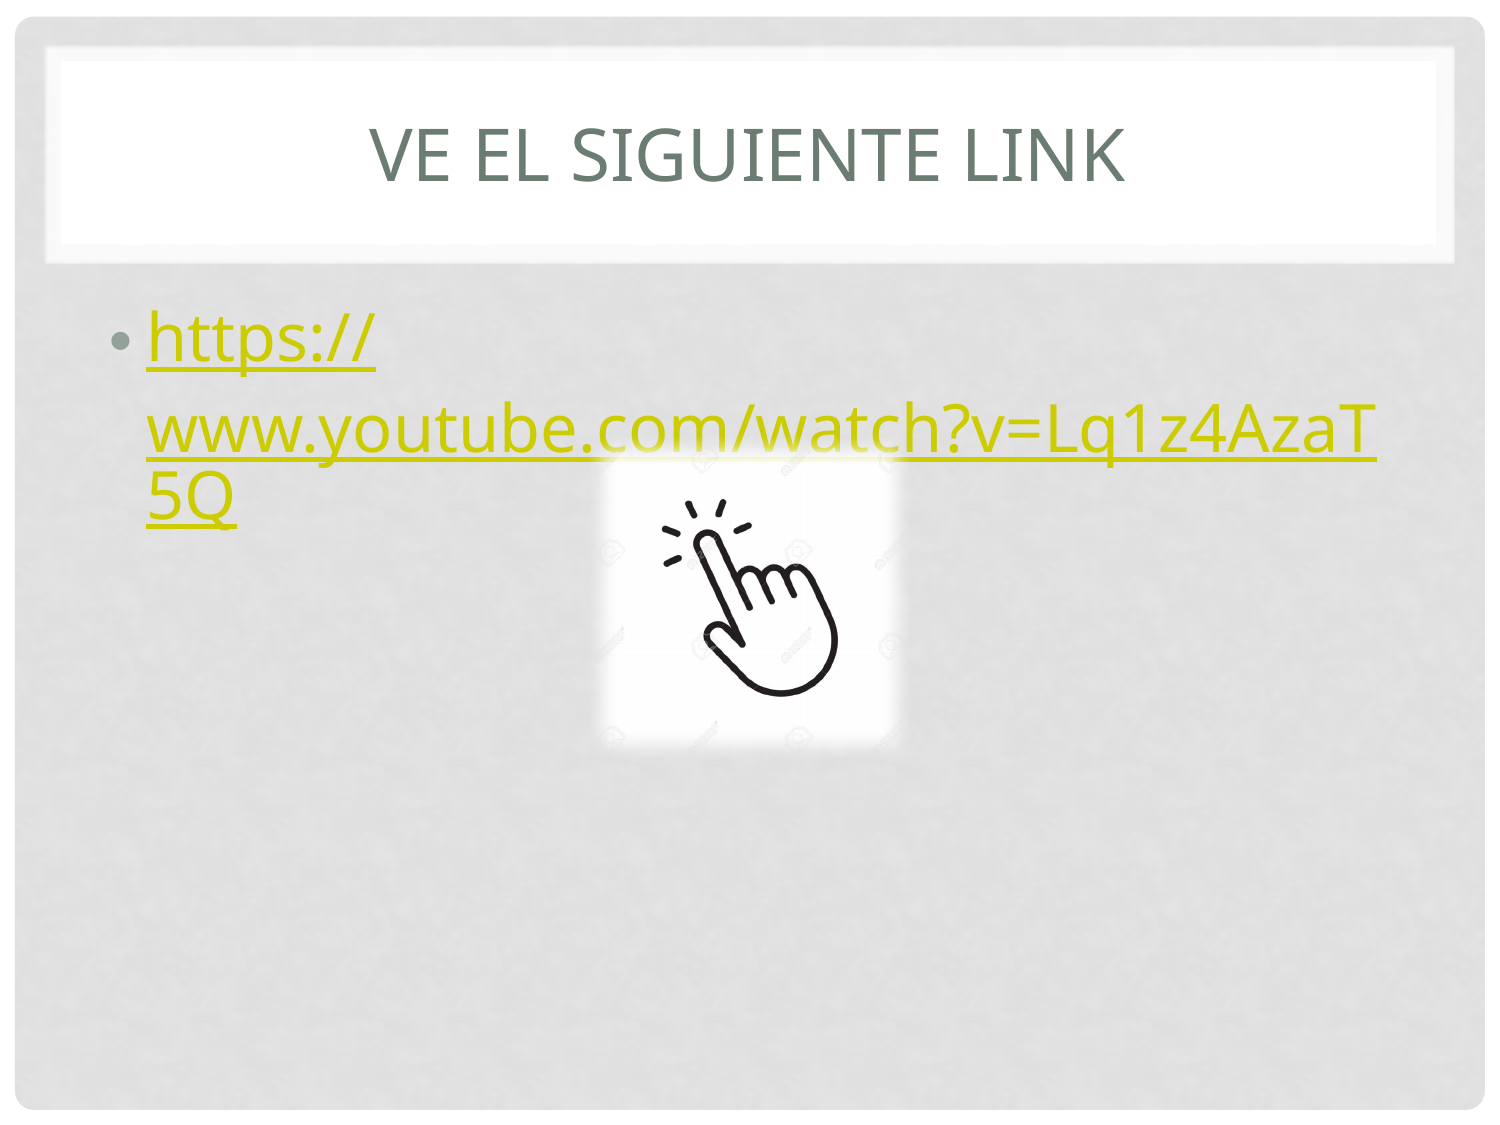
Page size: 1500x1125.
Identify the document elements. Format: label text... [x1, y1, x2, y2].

picture [584, 432, 916, 764]
title Ve el siguiente link [69, 66, 1425, 238]
list https://www.youtube.com/watch?v=Lq1z4AzaT5Q [75, 287, 1425, 1005]
